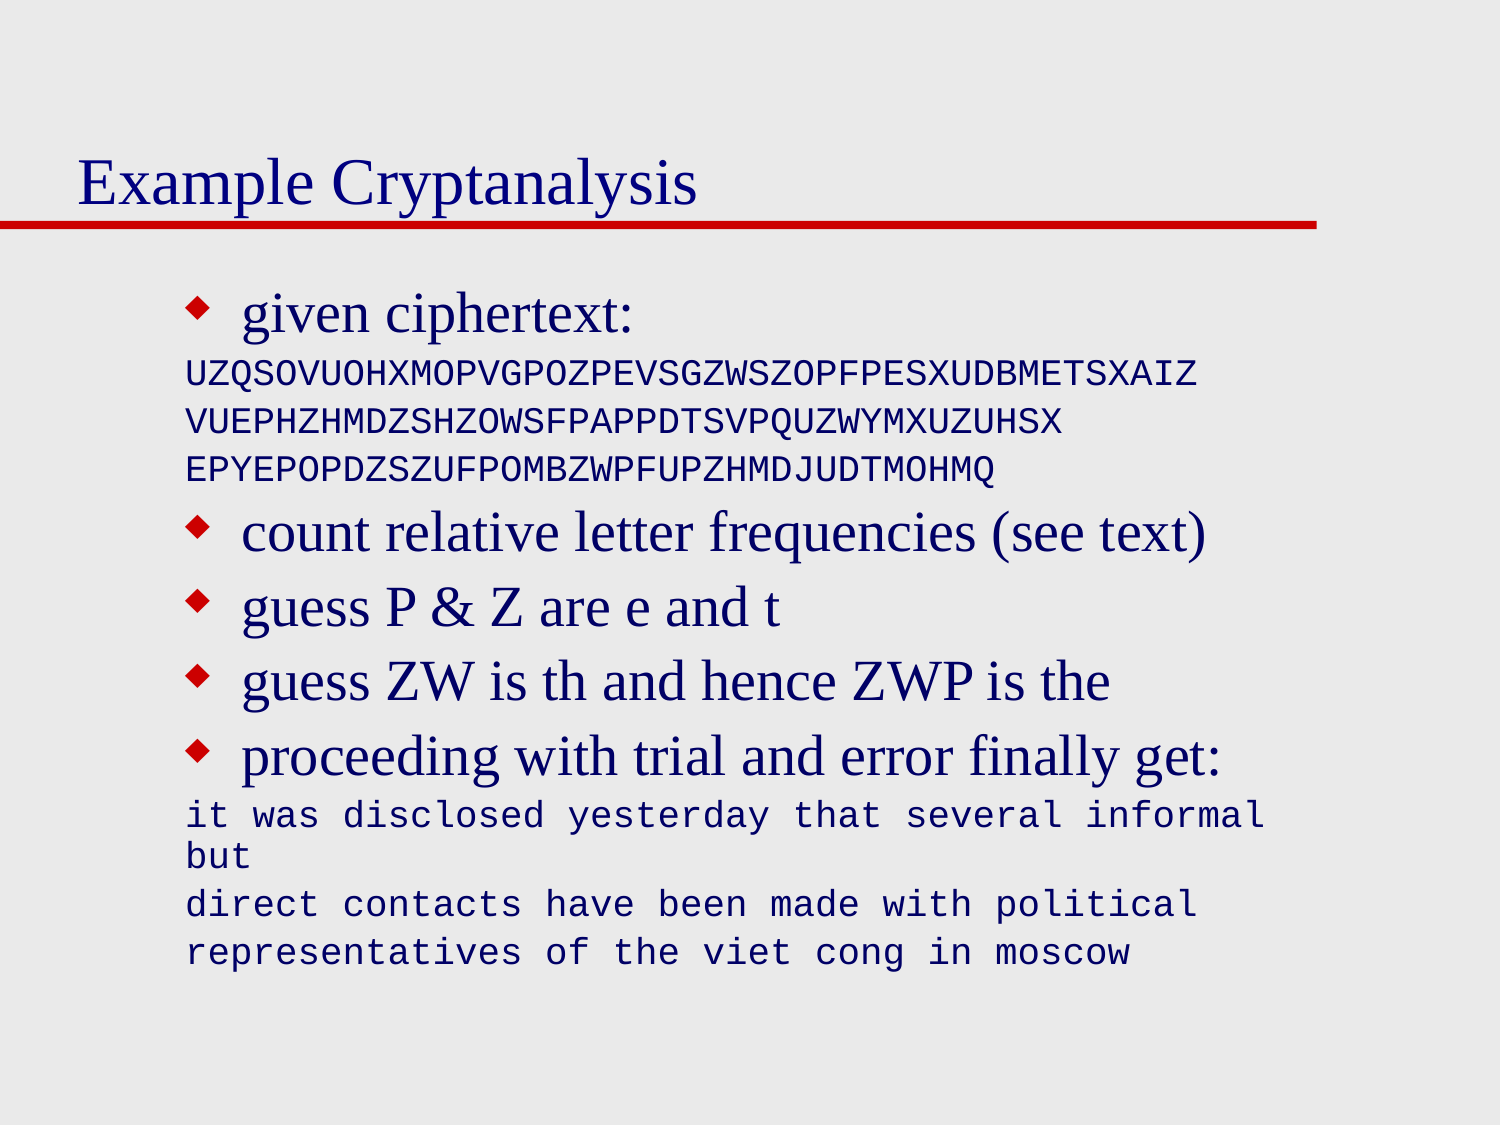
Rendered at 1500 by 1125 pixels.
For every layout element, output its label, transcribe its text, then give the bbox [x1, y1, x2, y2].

title Example Cryptanalysis [62, 43, 1338, 226]
list given ciphertext: UZQSOVUOHXMOPVGPOZPEVSGZWSZOPFPESXUDBMETSXAIZ VUEPHZHMDZSHZOWSFPAPPDTSVPQUZWYMXUZUHSX EPYEPOPDZSZUFPOMBZWPFUPZHMDJUDTMOHMQ count relative letter frequencies (see text) guess P & Z are e and t guess ZW is th and hence ZWP is the proceeding with trial and error finally get: it was disclosed yesterday that several informal but direct contacts have been made with political representatives of the viet cong in moscow [169, 274, 1438, 951]
